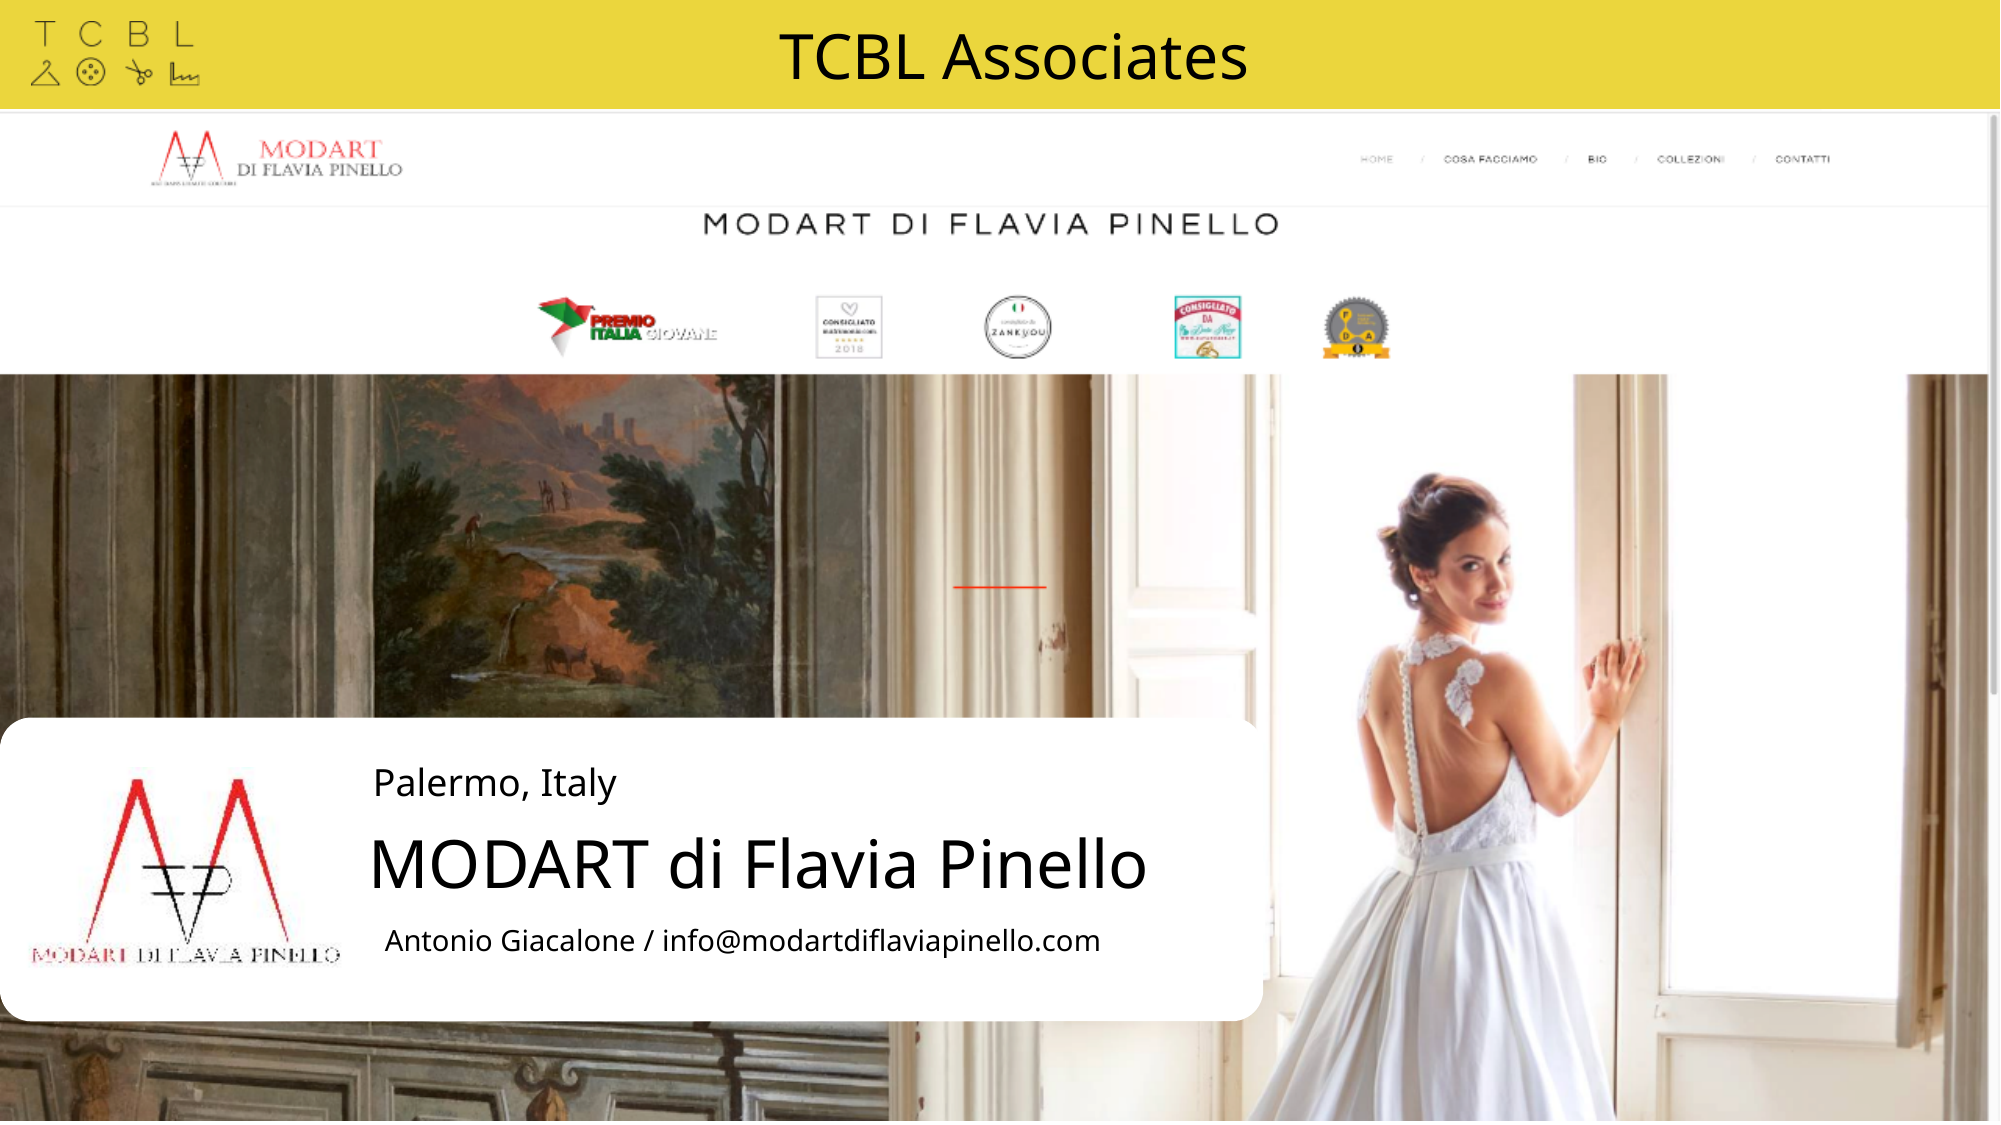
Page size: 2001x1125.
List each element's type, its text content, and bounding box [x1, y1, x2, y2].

text_box TCBL Associates [506, 9, 1494, 100]
picture [31, 21, 200, 87]
text_box [0, 0, 2000, 109]
picture [0, 109, 2000, 1121]
